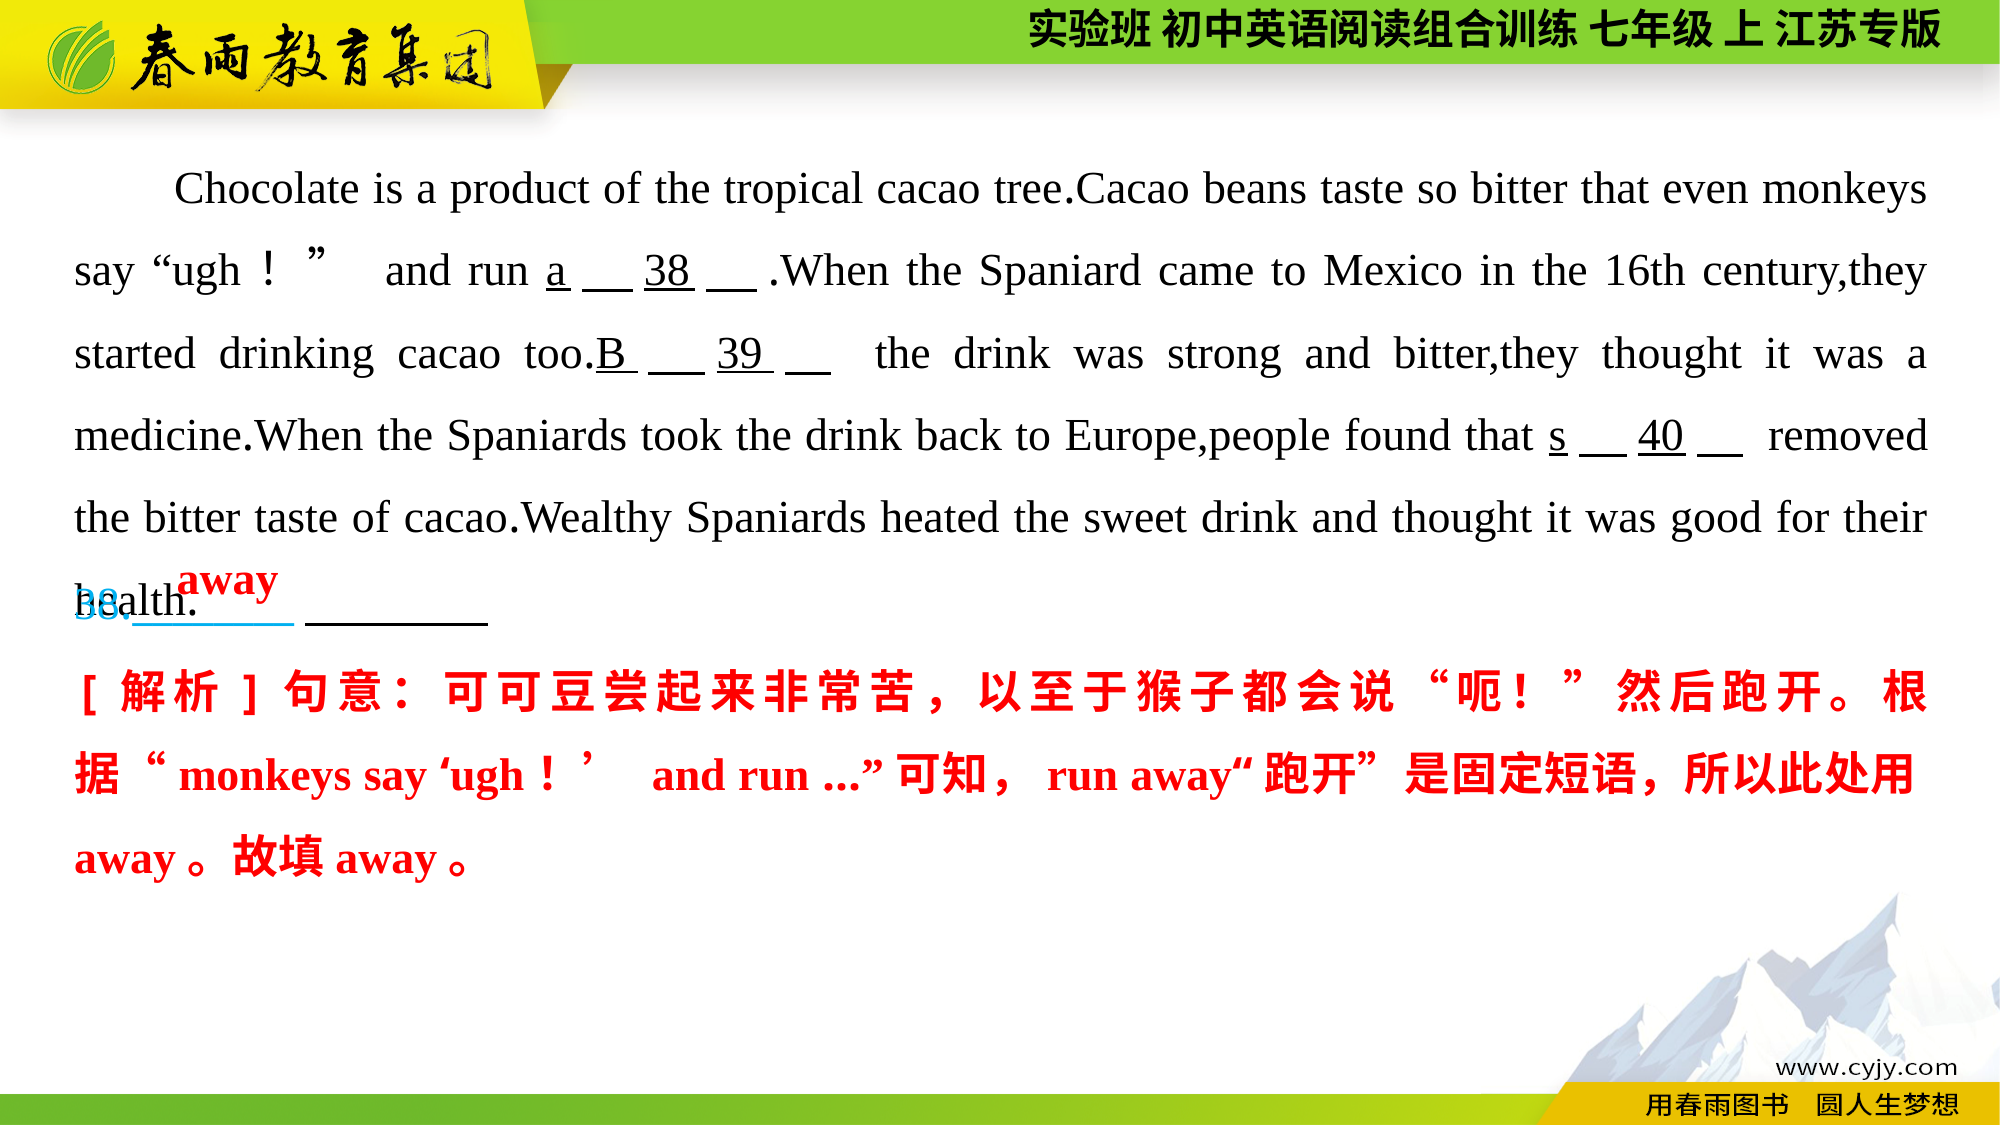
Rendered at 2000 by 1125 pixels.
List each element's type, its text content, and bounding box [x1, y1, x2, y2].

text_box away [161, 541, 294, 612]
text_box 38.________ [59, 538, 1059, 627]
text_box [解析]句意：可可豆尝起来非常苦，以至于猴子都会说“呃！”然后跑开。根据“monkeys say ‘ugh！’ and run ...”可知，run away“跑开”是固定短语，所以此处用away。故填away。 [59, 627, 1944, 890]
list Chocolate is a product of the tropical cacao tree.Cacao beans taste so bitter that even monkeys say “ugh！” and run a 38 .When the Spaniard came to Mexico in the 16th century,they started drinking cacao too.B 39 the drink was strong and bitter,they thought it was a medicine.When the Spaniards took the drink back to Europe,people found that s 40 removed the bitter taste of cacao.Wealthy Spaniards heated the sweet drink and thought it was good for their health. [59, 122, 1944, 544]
picture [0, 0, 2000, 1125]
